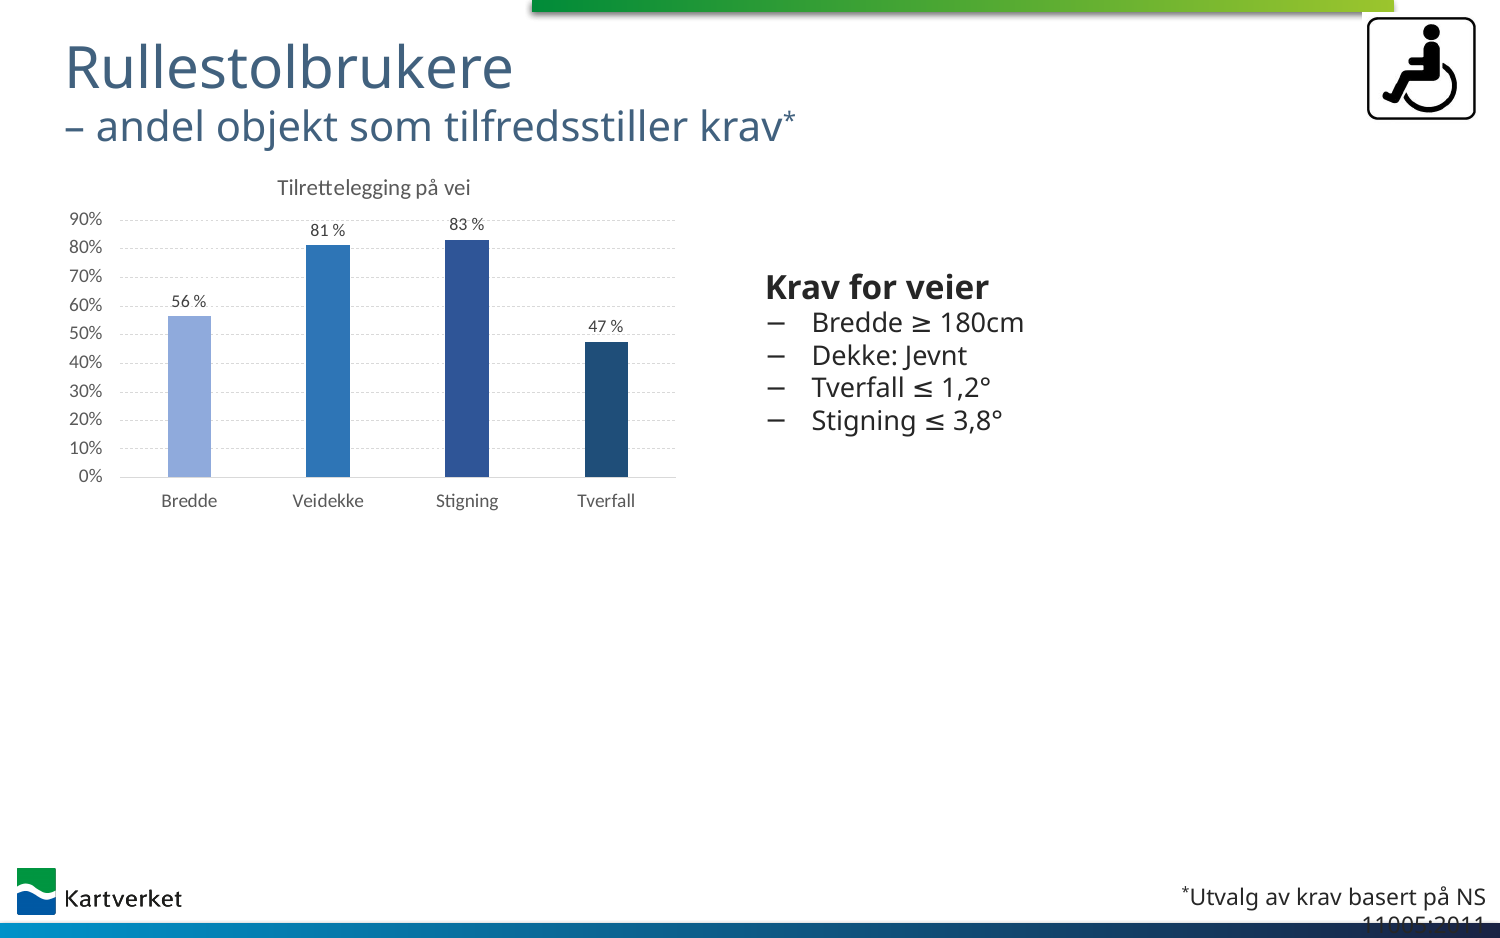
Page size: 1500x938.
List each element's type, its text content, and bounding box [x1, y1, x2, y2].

text_box Krav for veier Bredde ≥ 180cm Dekke: Jevnt Tverfall ≤ 1,2° Stigning ≤ 3,8° [750, 258, 1234, 444]
picture [1362, 12, 1481, 126]
text_box Rullestolbrukere – andel objekt som tilfredsstiller krav* [49, 25, 1431, 158]
picture [62, 166, 687, 519]
text_box *Utvalg av krav basert på NS 11005:2011 [1068, 873, 1500, 938]
